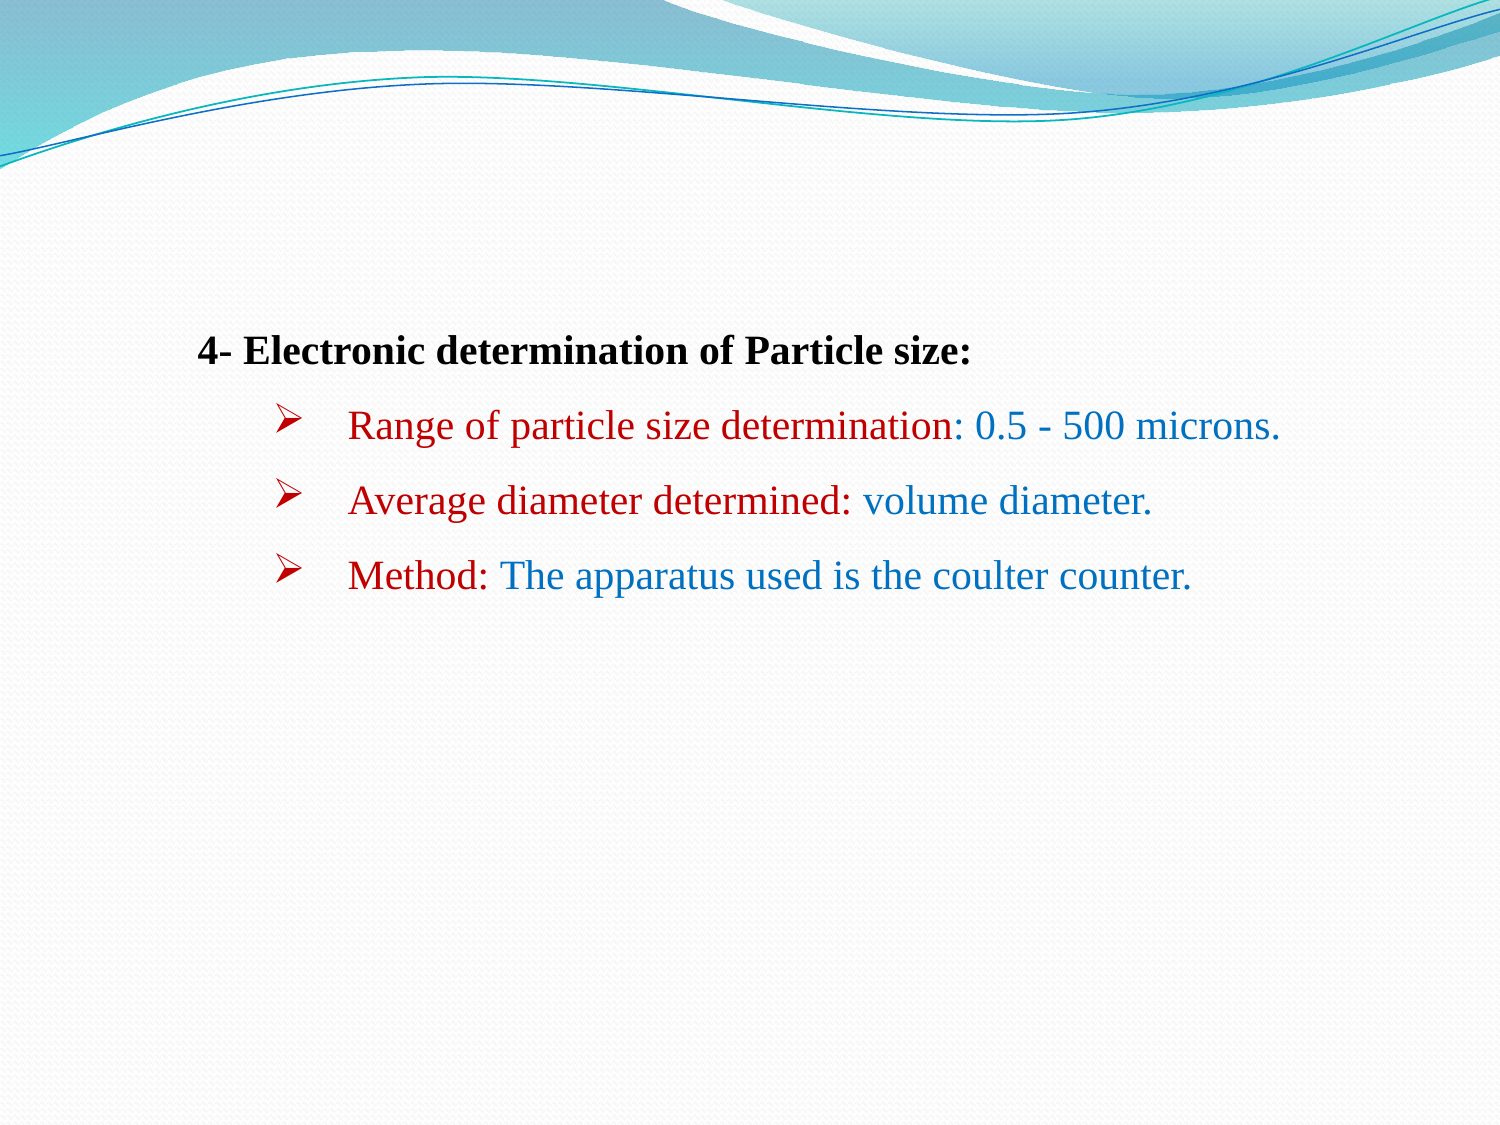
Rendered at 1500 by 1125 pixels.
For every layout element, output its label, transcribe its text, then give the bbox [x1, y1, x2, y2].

text_box 4- Electronic determination of Particle size: Range of particle size determination: 0.5 - 500 microns. Average diameter determined: volume diameter. Method: The apparatus used is the coulter counter. [182, 290, 1435, 681]
